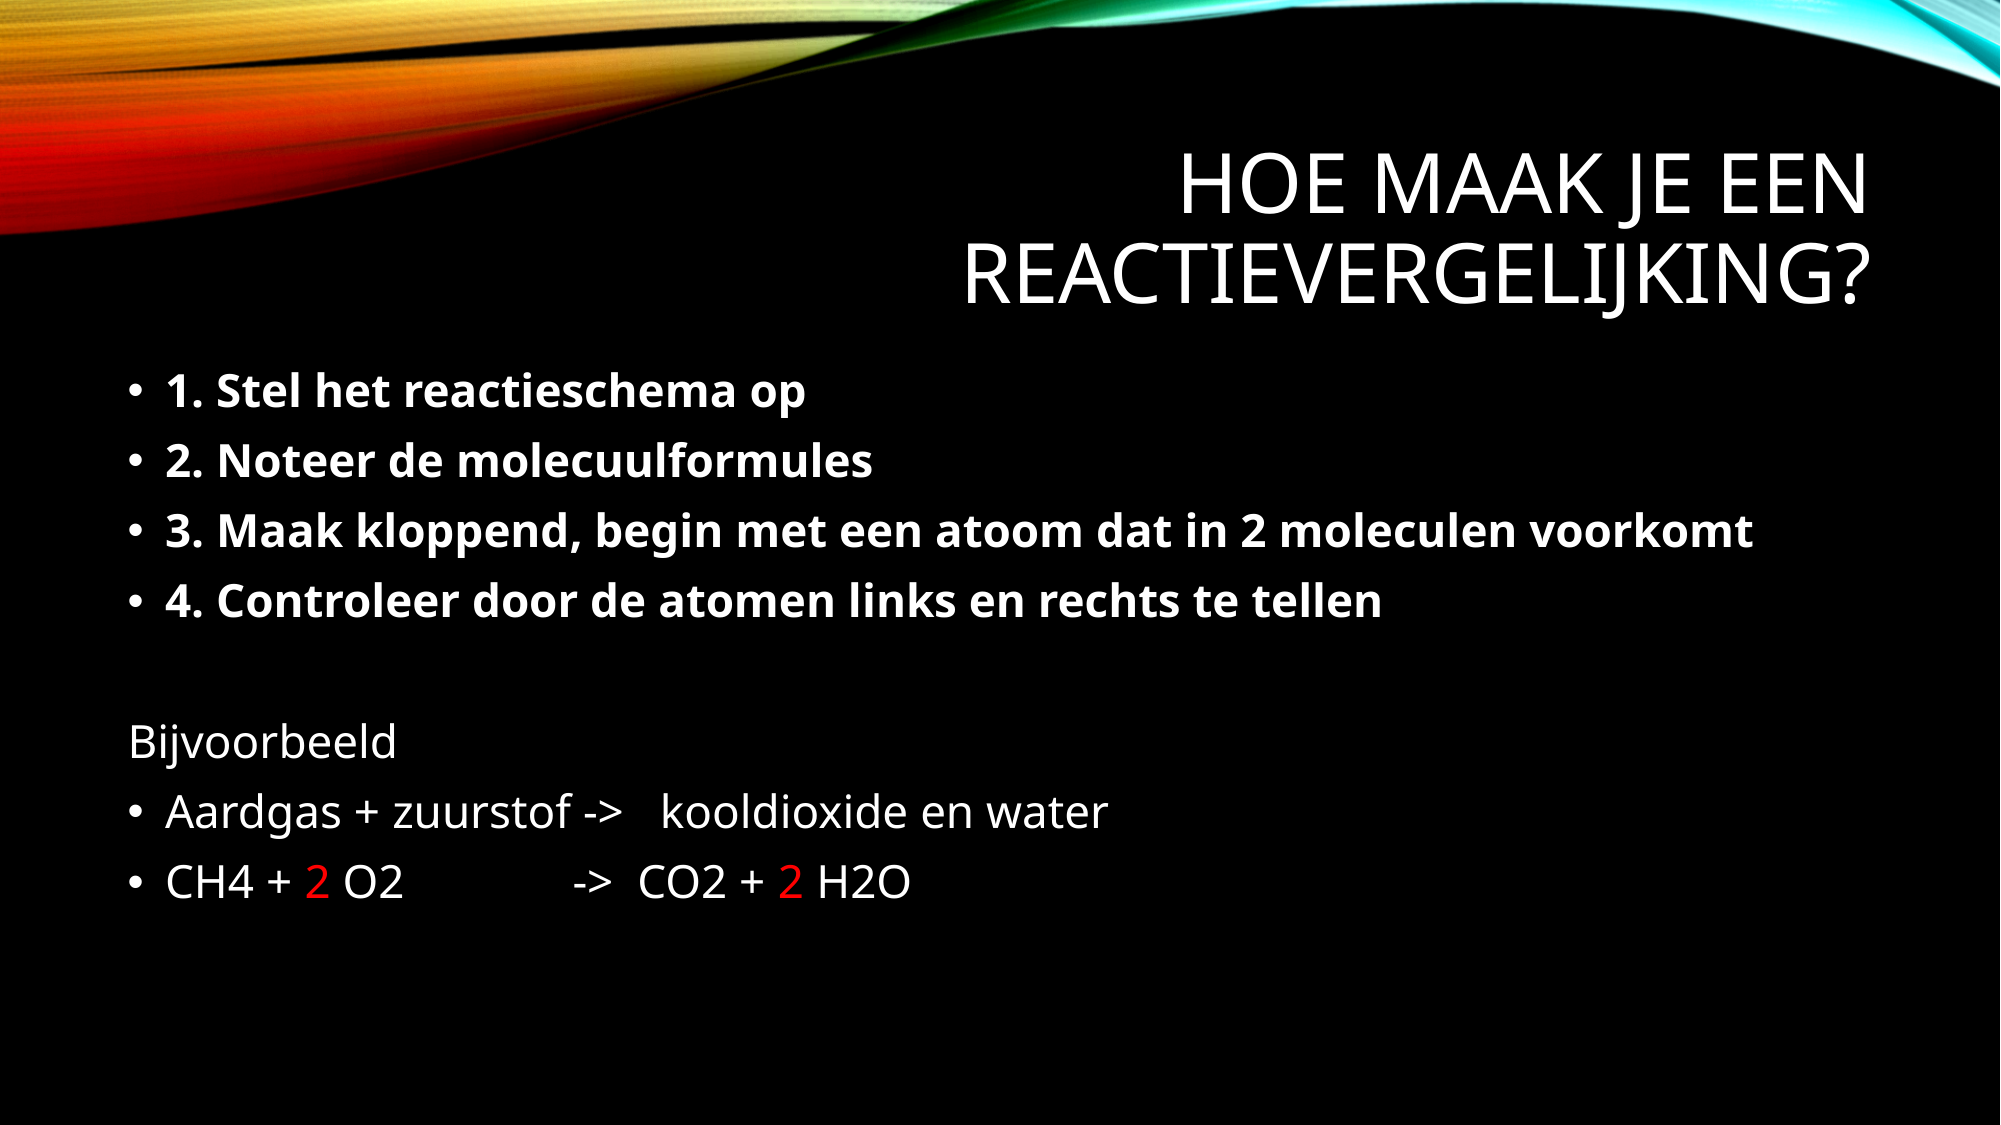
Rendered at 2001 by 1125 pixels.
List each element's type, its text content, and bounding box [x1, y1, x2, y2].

picture [0, 0, 2000, 237]
title Hoe maak je een reactievergelijking? [474, 125, 1888, 338]
list 1. Stel het reactieschema op 2. Noteer de molecuulformules 3. Maak kloppend, begin met een atoom dat in 2 moleculen voorkomt 4. Controleer door de atomen links en rechts te tellen Bijvoorbeeld Aardgas + zuurstof -> kooldioxide en water CH4 + 2 O2 -> CO2 + 2 H2O [112, 360, 1888, 1021]
